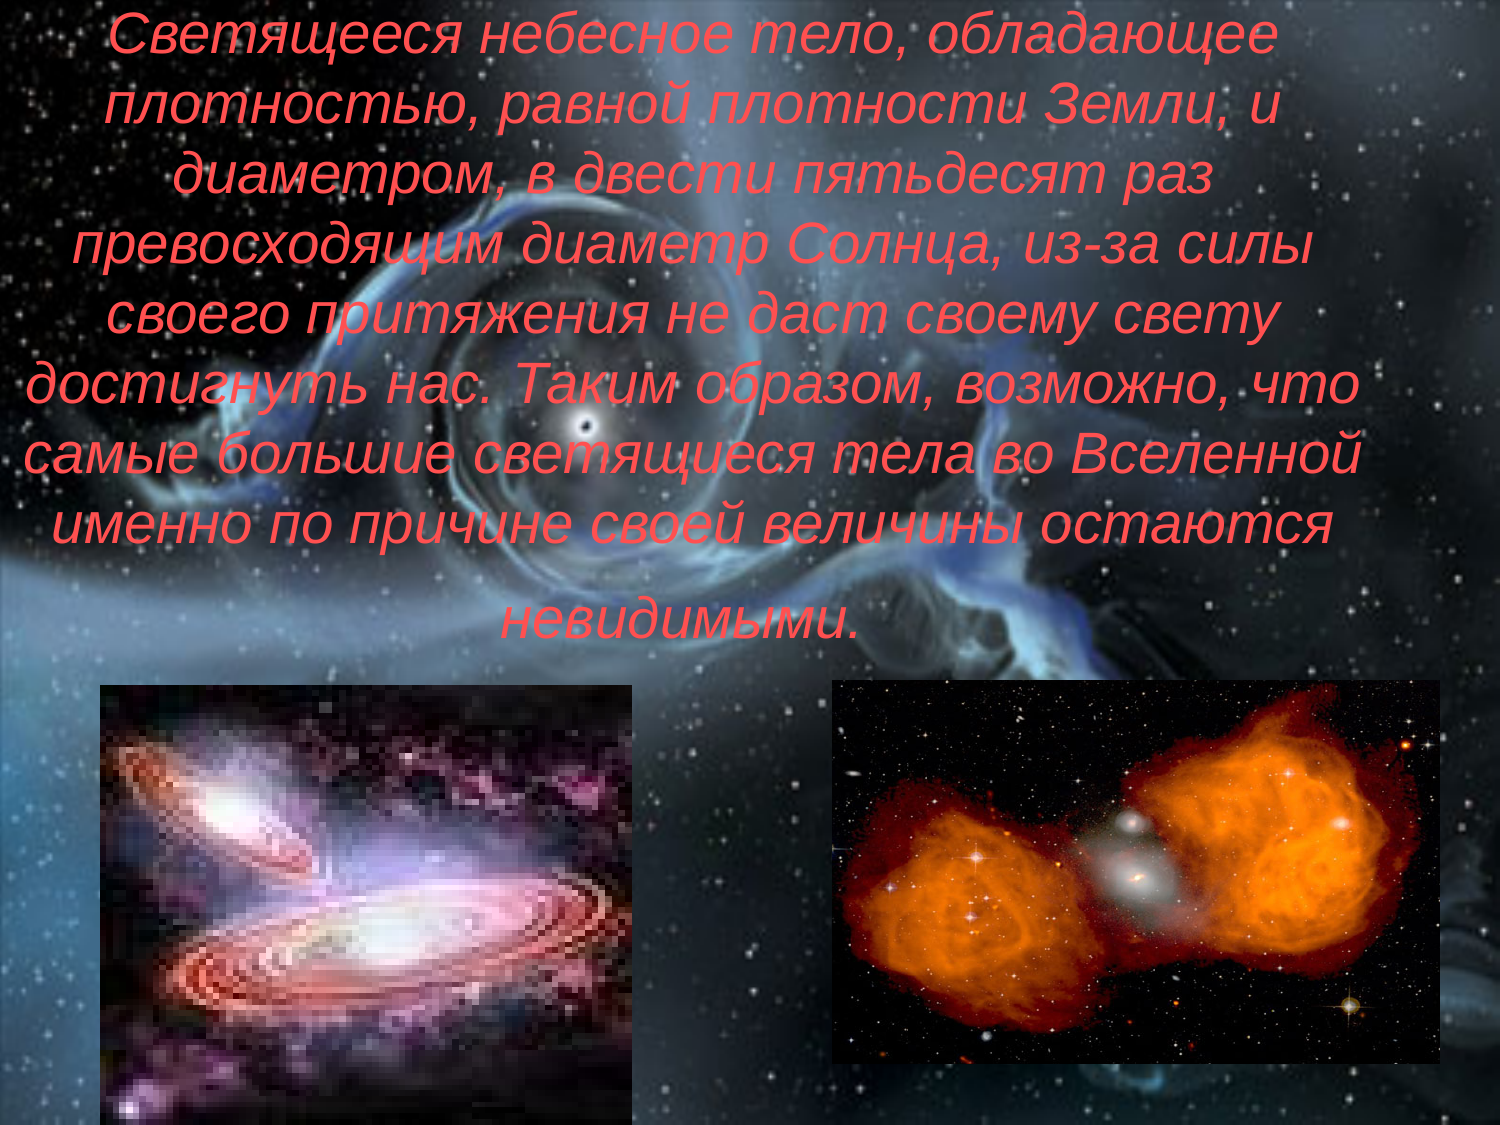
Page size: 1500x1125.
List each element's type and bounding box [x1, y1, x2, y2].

list [99, 685, 632, 1125]
list [832, 680, 1440, 1065]
list [0, 0, 1500, 1125]
